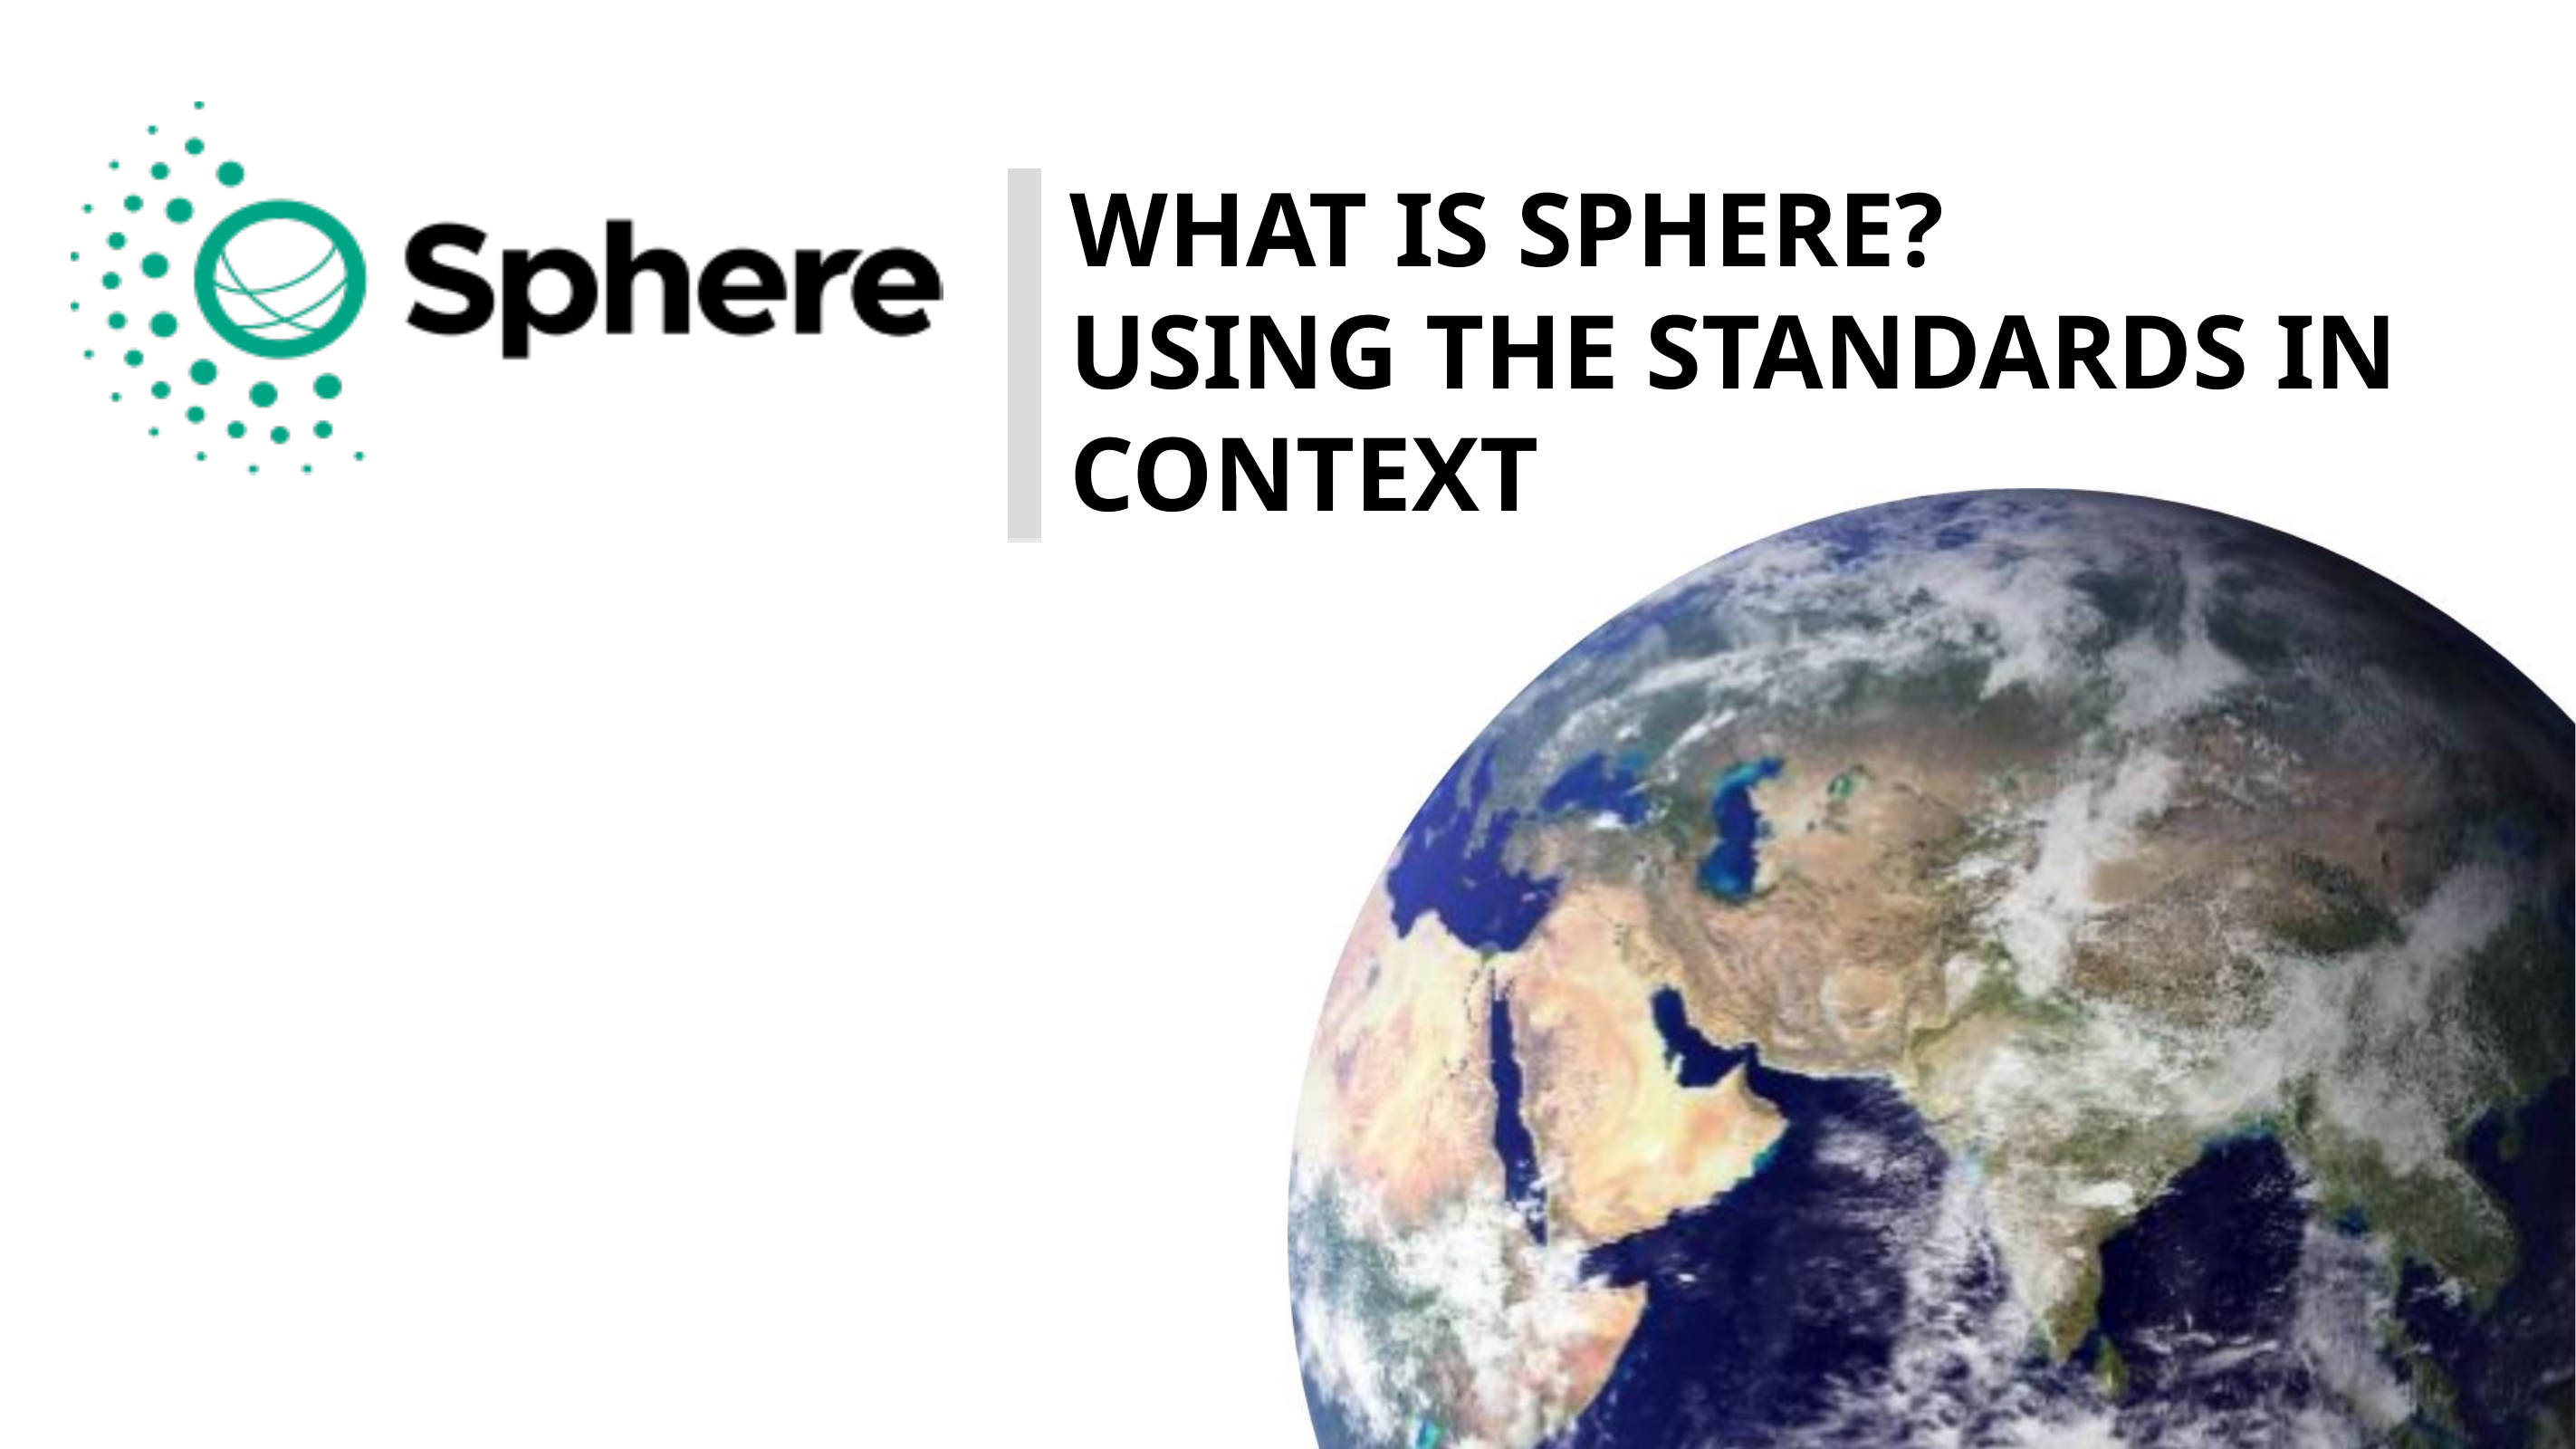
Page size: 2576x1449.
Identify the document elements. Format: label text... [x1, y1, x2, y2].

picture [1008, 168, 1041, 542]
picture [71, 101, 943, 475]
picture [1287, 488, 2576, 1449]
title What is Sphere? Using the Standards in Context [1061, 156, 2488, 753]
